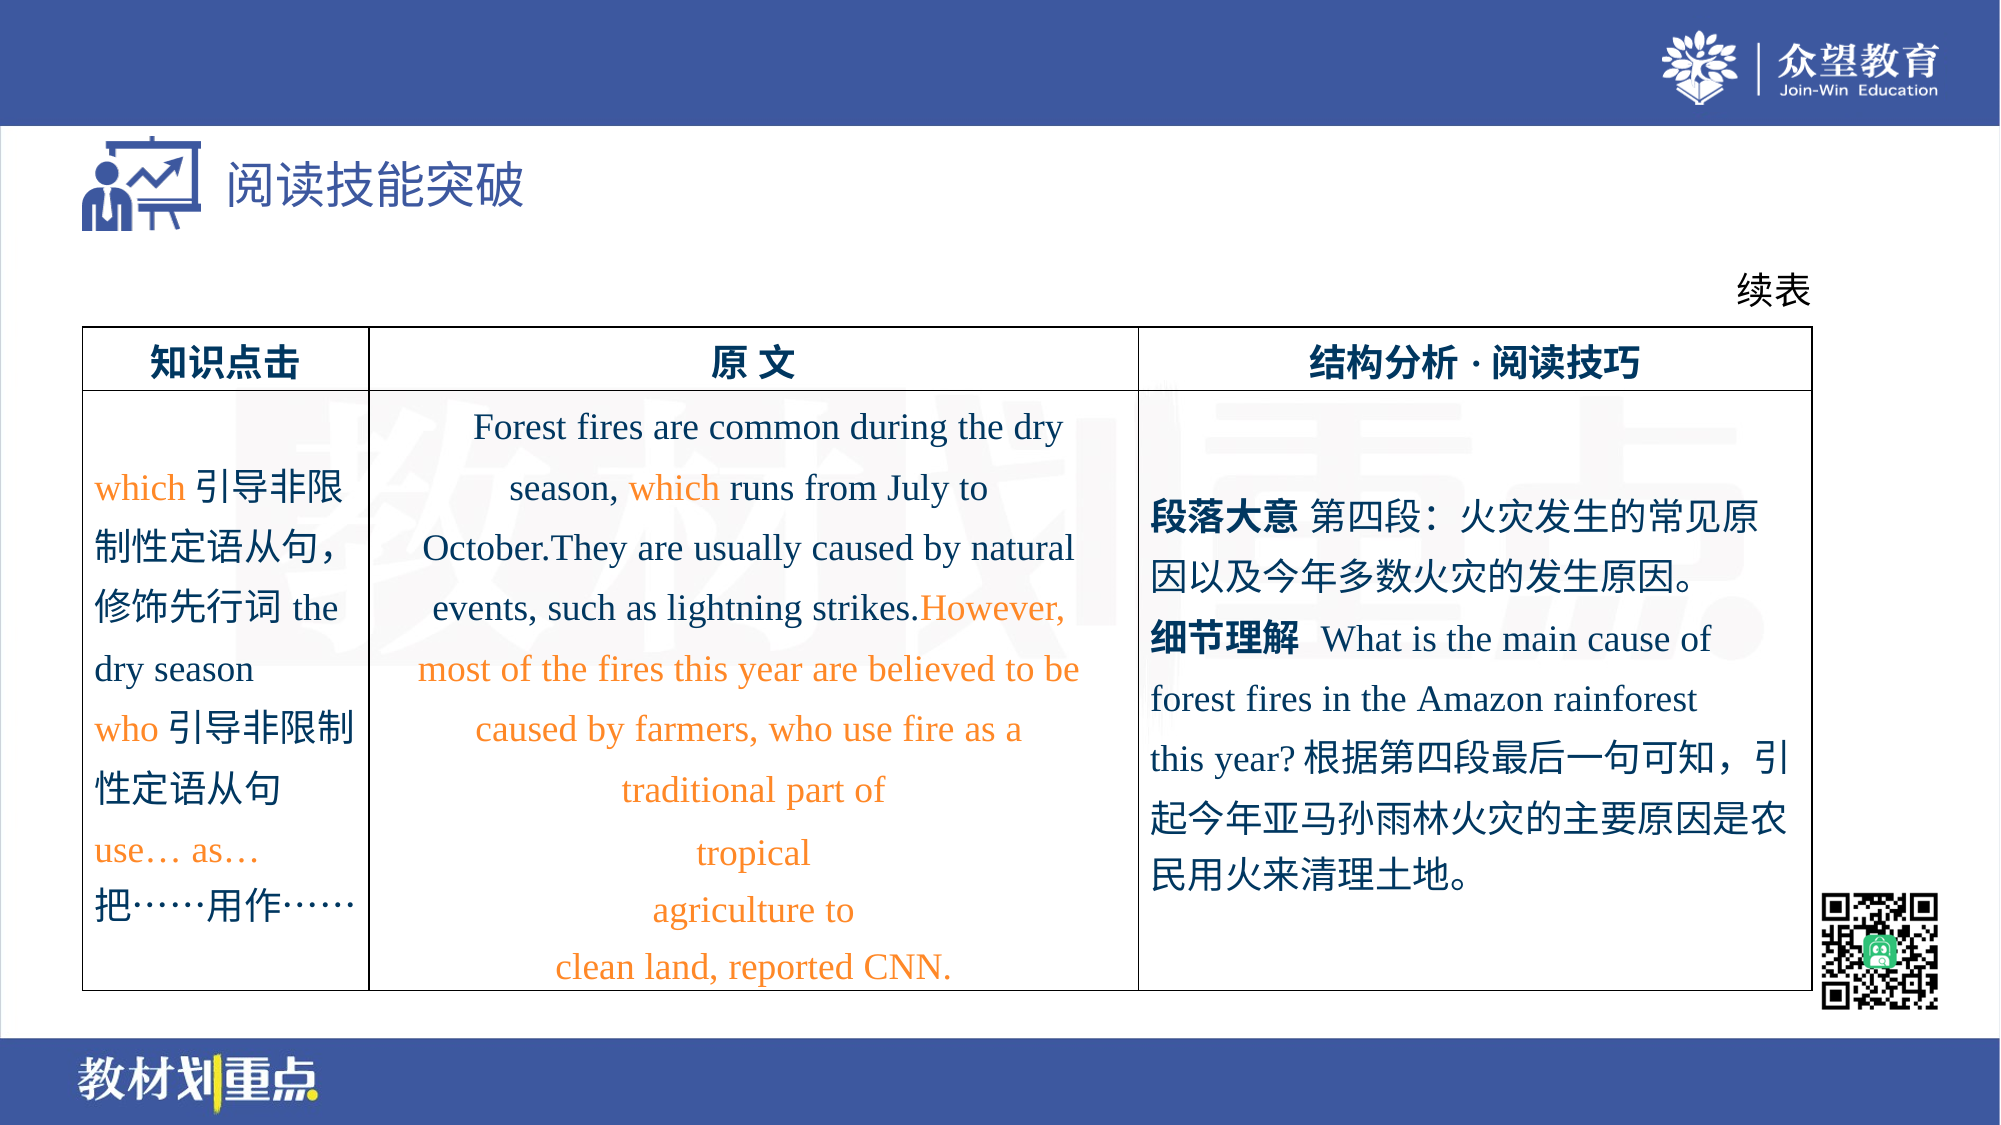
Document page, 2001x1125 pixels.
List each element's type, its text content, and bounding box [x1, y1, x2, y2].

text_box 续表 [1736, 247, 1812, 312]
picture [0, 0, 2000, 1125]
